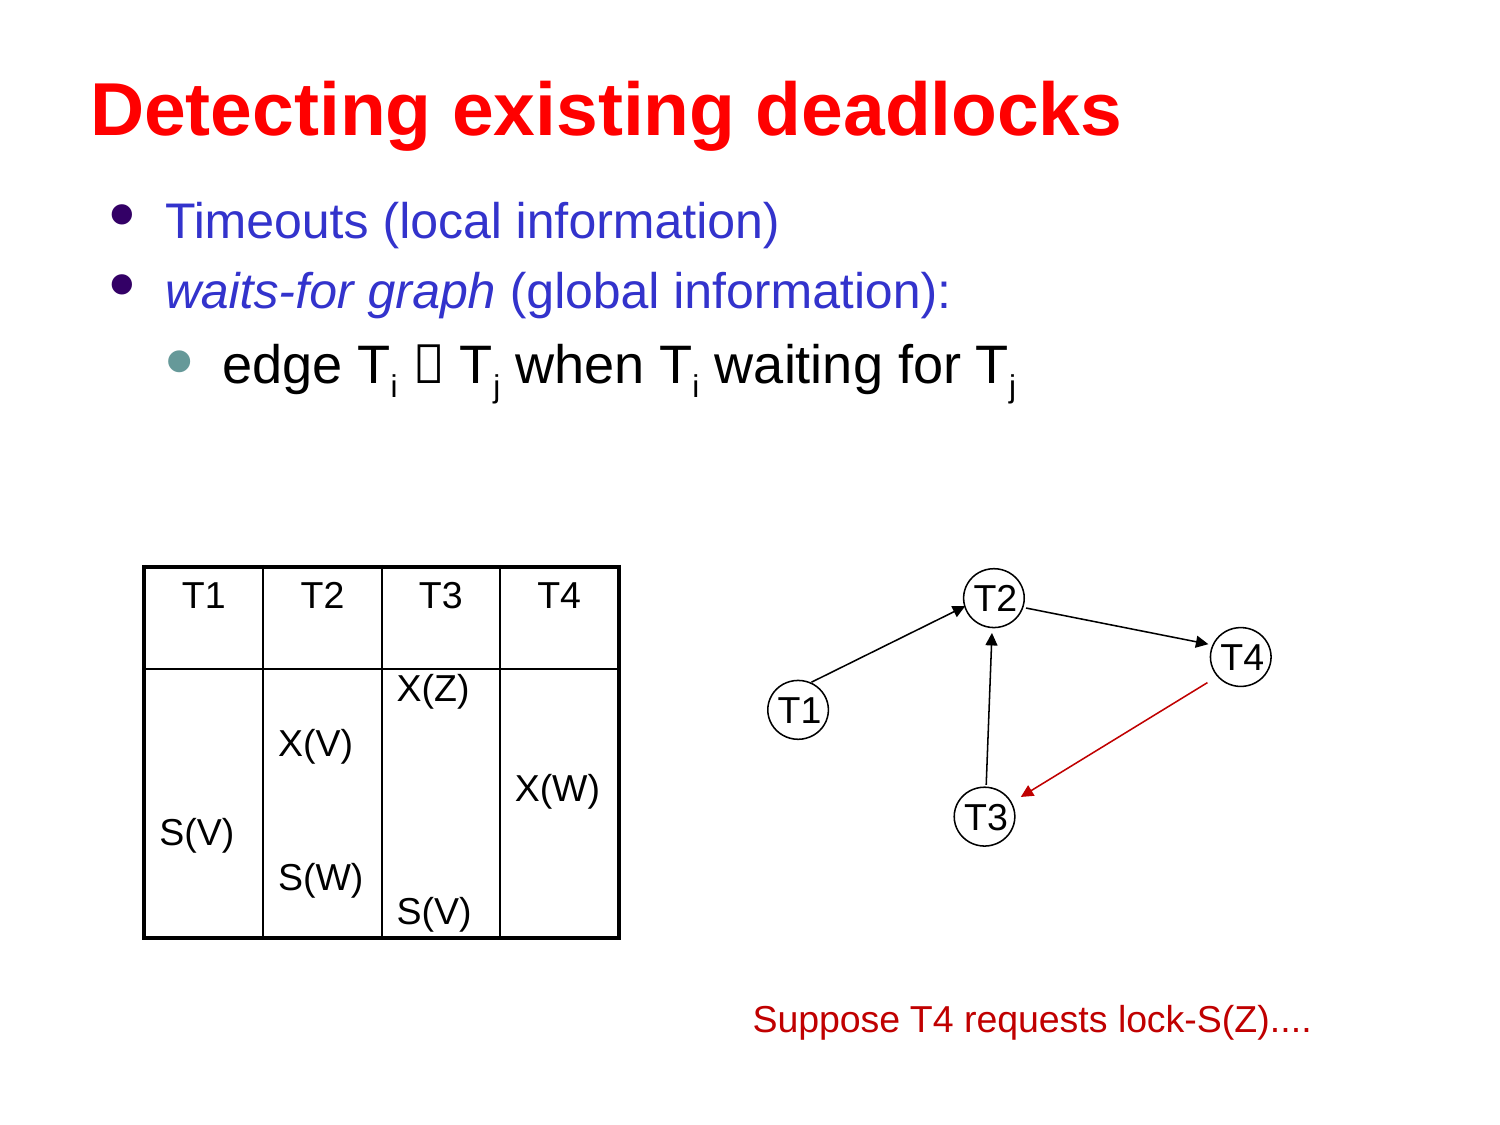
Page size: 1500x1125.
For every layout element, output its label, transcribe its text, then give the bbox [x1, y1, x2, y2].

table_cell X(W) [501, 670, 617, 936]
text_box Suppose T4 requests lock-S(Z).... [737, 987, 1327, 1048]
table_cell X(Z) S(V) [383, 670, 499, 936]
table_cell X(V) S(W) [264, 670, 381, 936]
list Timeouts (local information) waits-for graph (global information): edge Ti  Tj when Ti waiting for Tj [93, 181, 1449, 1124]
text_box [1027, 696, 1186, 797]
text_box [761, 566, 1033, 740]
table_header T4 [501, 569, 617, 668]
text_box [1025, 607, 1280, 687]
table_header T3 [383, 569, 499, 668]
title Detecting existing deadlocks [74, 18, 1313, 158]
table_header T2 [264, 569, 381, 668]
table_header T1 [146, 569, 262, 668]
table_cell S(V) [146, 670, 262, 936]
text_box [948, 632, 1023, 847]
